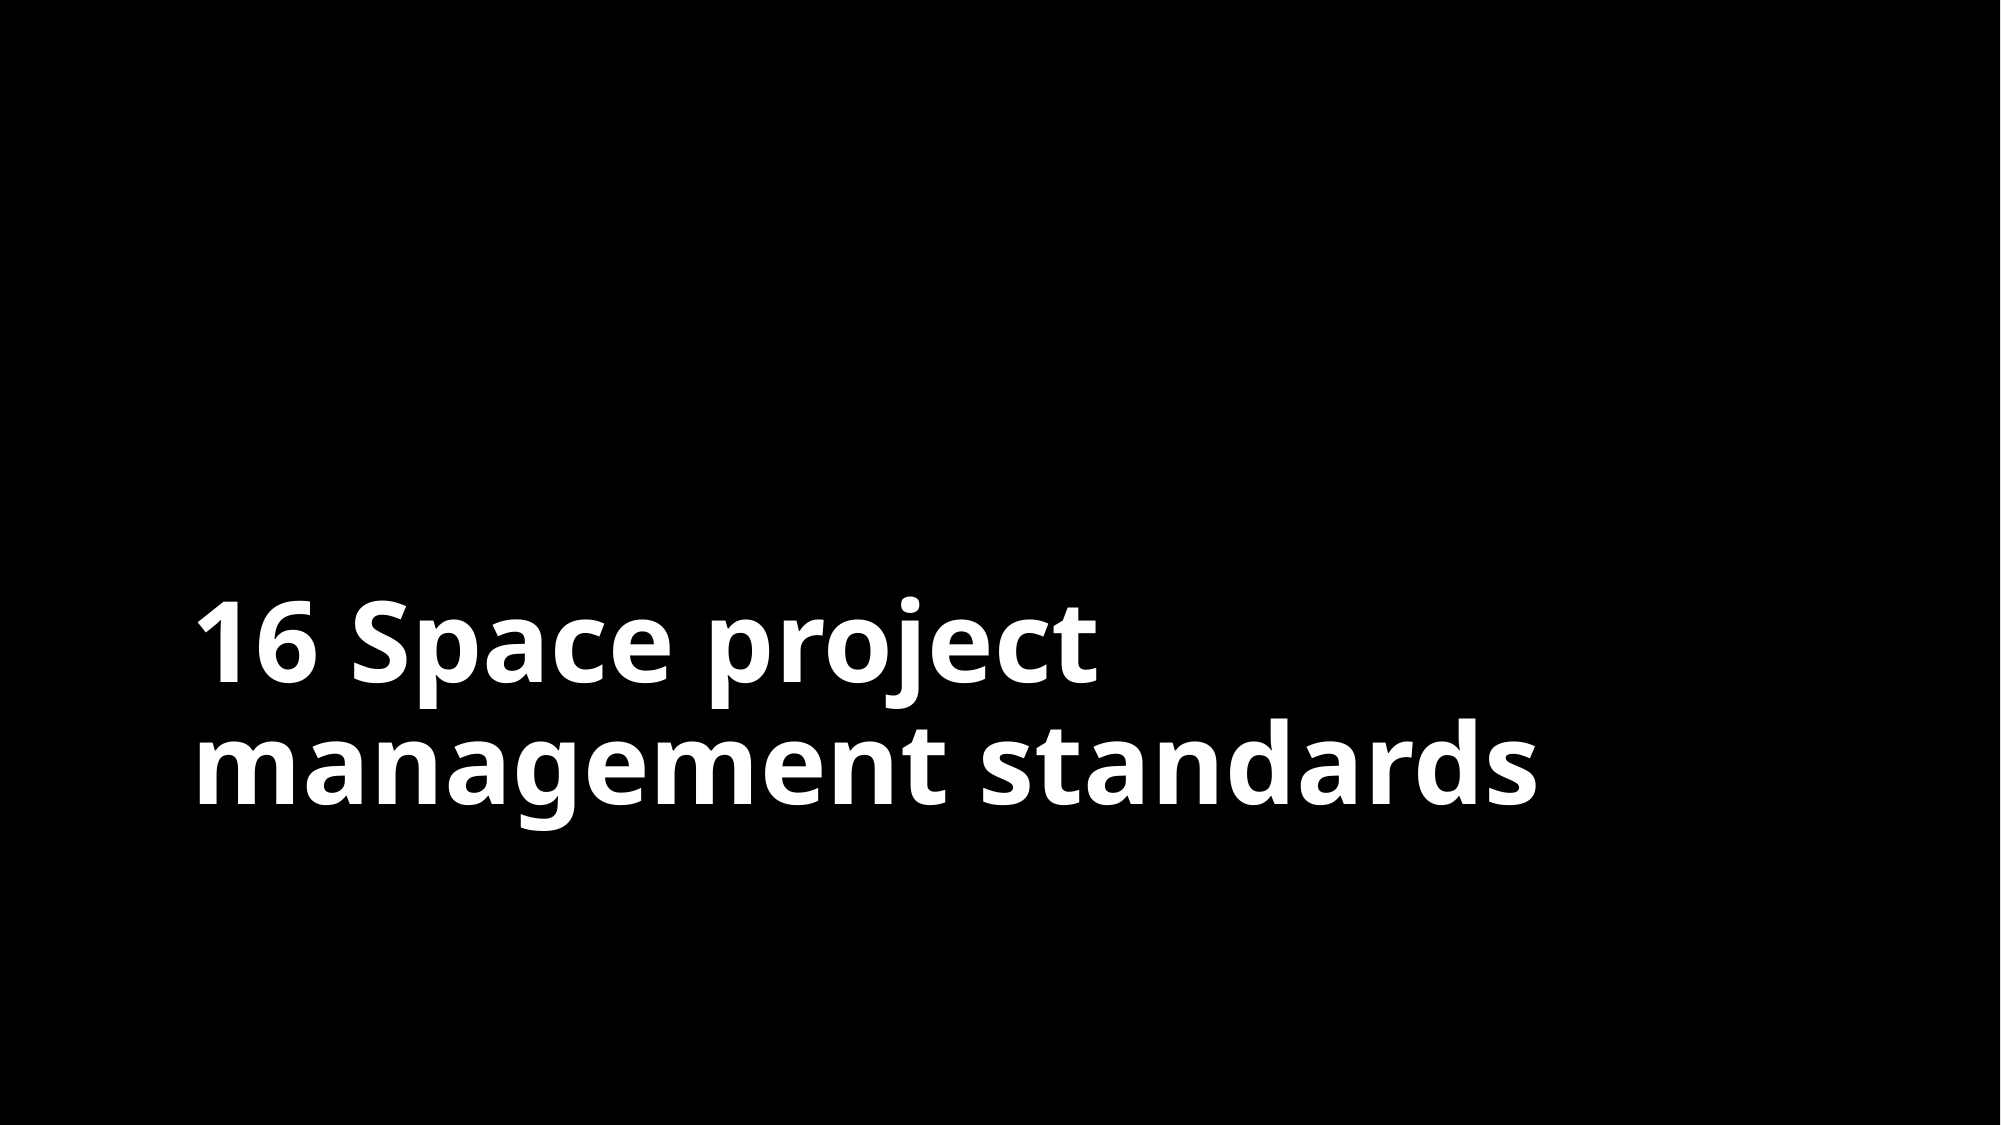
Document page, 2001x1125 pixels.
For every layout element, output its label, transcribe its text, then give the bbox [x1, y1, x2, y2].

title 16 Space project management standards [176, 542, 1594, 873]
